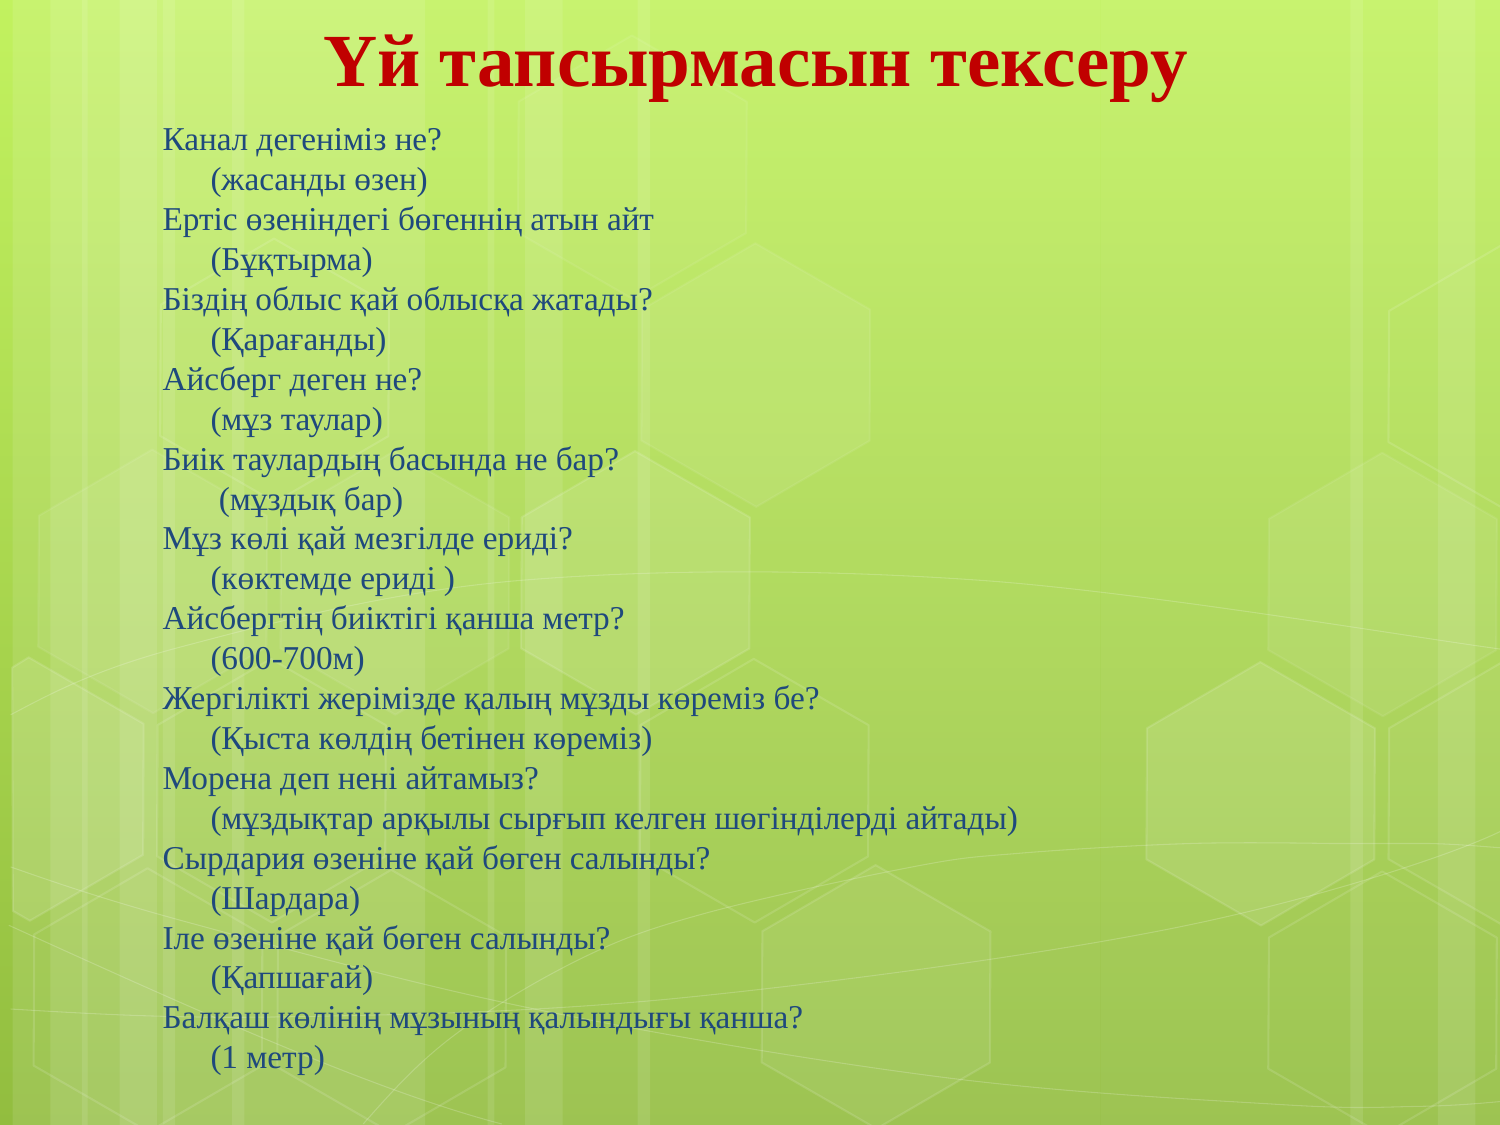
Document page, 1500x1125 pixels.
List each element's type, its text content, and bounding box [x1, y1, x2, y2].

text_box Үй тапсырмасын тексеру [76, 3, 1436, 109]
list Канал дегеніміз не? (жасанды өзен) Ертіс өзеніндегі бөгеннің атын айт (Бұқтырма) Біздің облыс қай облысқа жатады? (Қарағанды) Айсберг деген не? (мұз таулар) Биік таулардың басында не бар? (мұздық бар) Мұз көлі қай мезгілде ериді? (көктемде ериді ) Айсбергтің биіктігі қанша метр? (600-700м) Жергілікті жерімізде қалың мұзды көреміз бе? (Қыста көлдің бетінен көреміз) Морена деп нені айтамыз? (мұздықтар арқылы сырғып келген шөгінділерді айтады) Сырдария өзеніне қай бөген салынды? (Шардара) Іле өзеніне қай бөген салынды? (Қапшағай) Балқаш көлінің мұзының қалындығы қанша? (1 метр) [147, 109, 1500, 1110]
